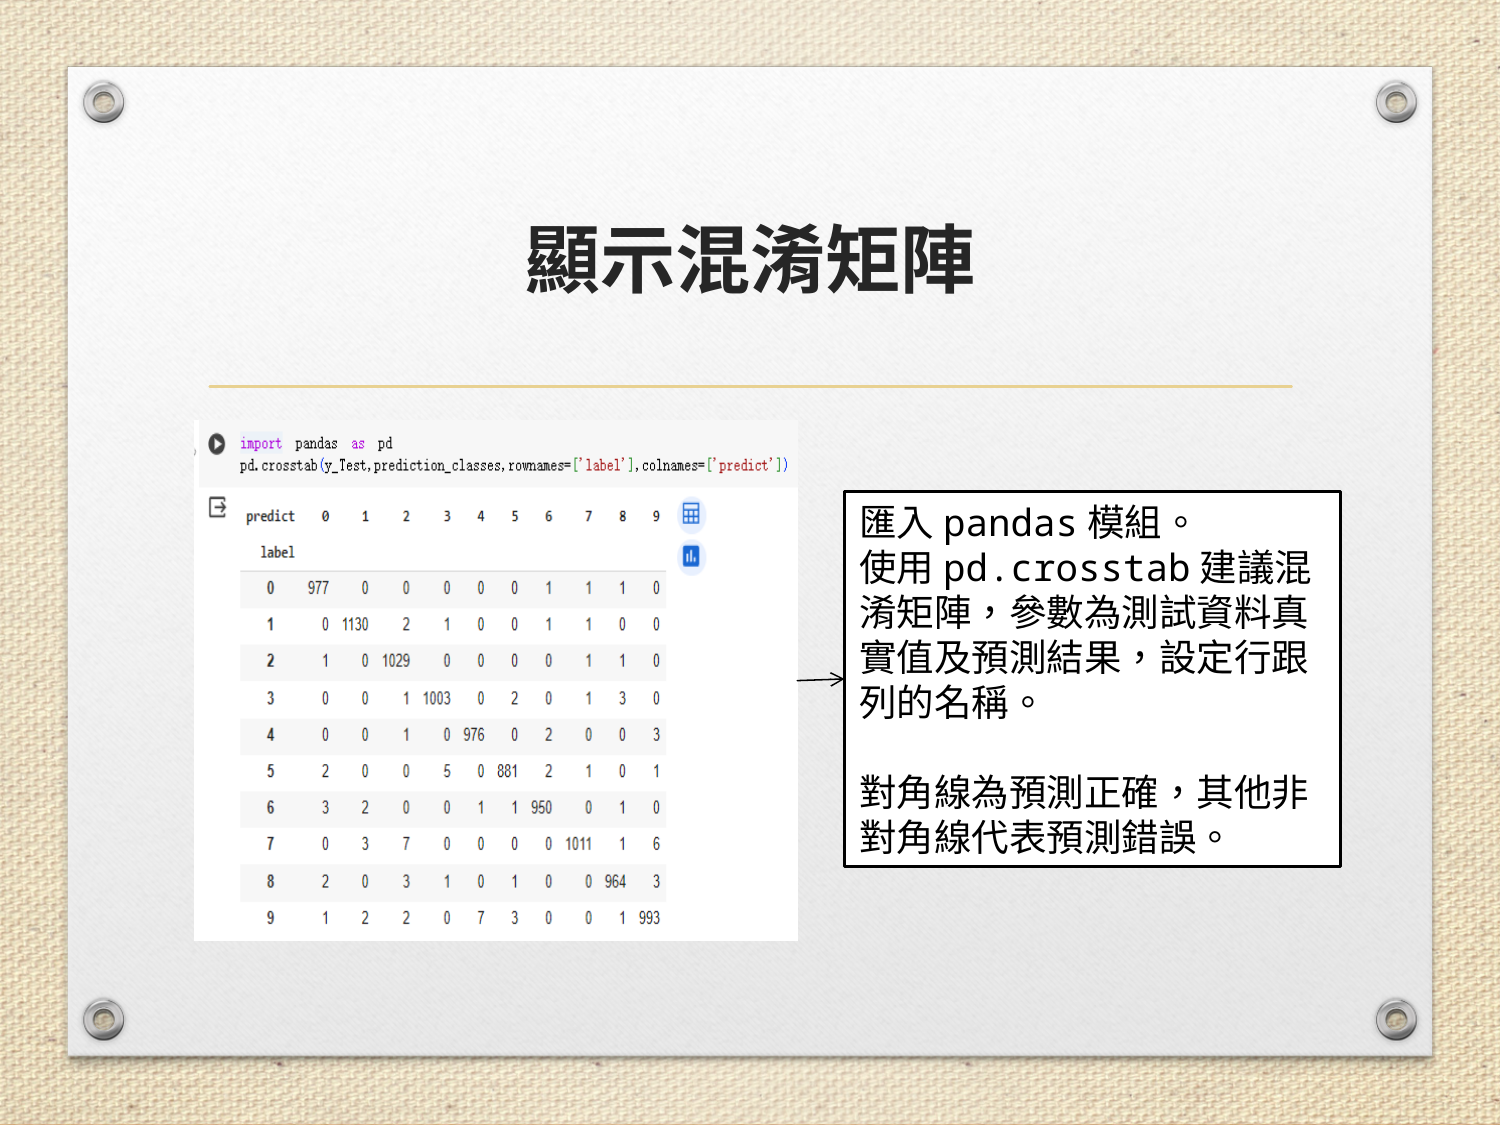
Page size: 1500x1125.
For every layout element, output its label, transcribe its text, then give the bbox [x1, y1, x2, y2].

picture [0, 0, 1500, 1125]
text_box 匯入pandas模組。 使用pd.crosstab建議混淆矩陣，參數為測試資料真實值及預測結果，設定行跟列的名稱。 對角線為預測正確，其他非對角線代表預測錯誤。 [843, 490, 1342, 868]
text_box [193, 409, 1310, 975]
title 顯示混淆矩陣 [193, 150, 1309, 365]
